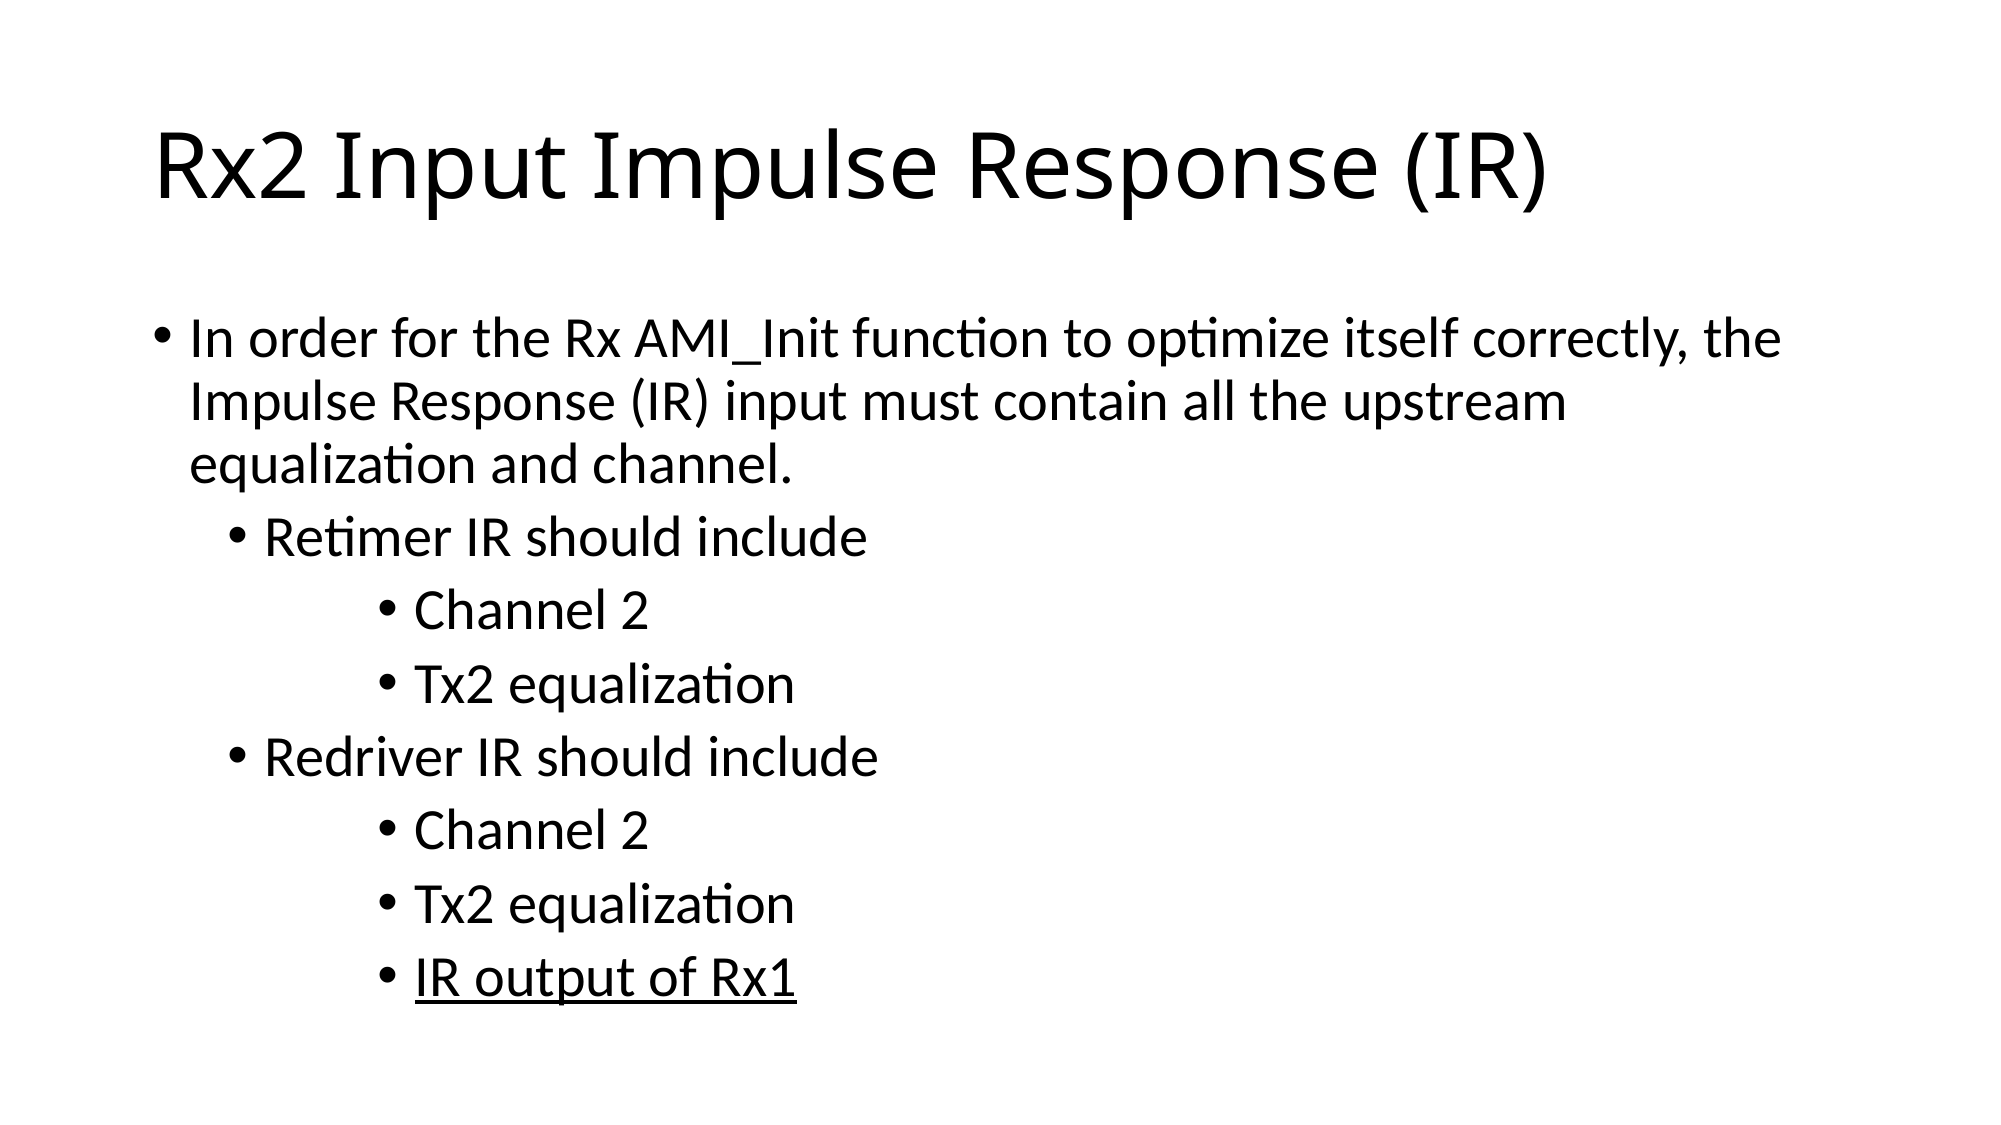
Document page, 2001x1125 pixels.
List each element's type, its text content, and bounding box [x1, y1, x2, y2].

list In order for the Rx AMI_Init function to optimize itself correctly, the Impulse Response (IR) input must contain all the upstream equalization and channel. Retimer IR should include Channel 2 Tx2 equalization Redriver IR should include Channel 2 Tx2 equalization IR output of Rx1 [137, 299, 1863, 1014]
title Rx2 Input Impulse Response (IR) [137, 59, 1863, 278]
